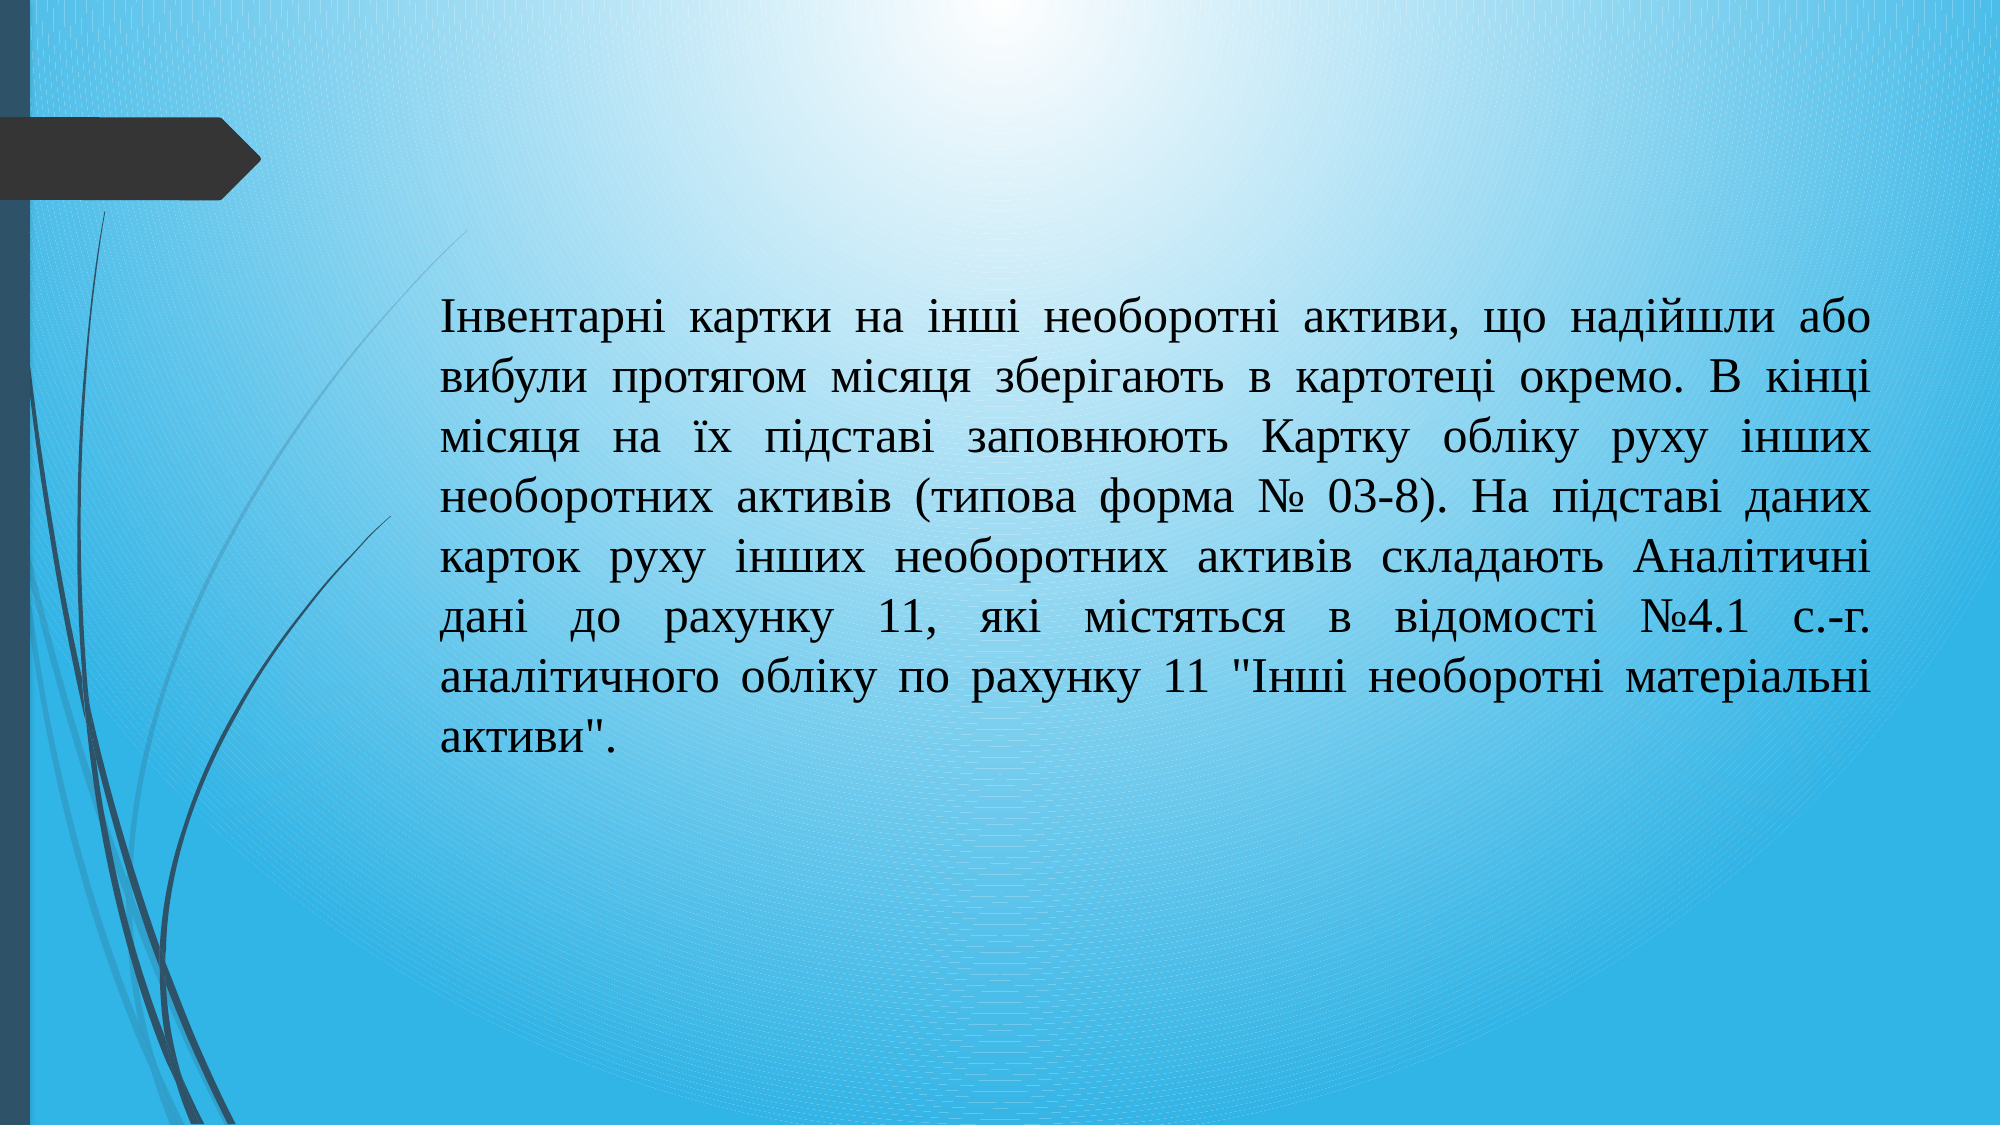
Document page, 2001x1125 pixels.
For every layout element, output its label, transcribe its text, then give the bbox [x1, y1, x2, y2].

list Інвентарні картки на інші необоротні активи, що надійшли або вибули протягом місяця зберігають в картотеці окремо. В кінці місяця на їх підставі заповнюють Картку обліку руху інших необоротних активів (типова форма № 03-8). На підставі даних карток руху інших необоротних активів складають Аналітичні дані до рахунку 11, які містяться в відомості №4.1 с.-г. аналітичного обліку по рахунку 11 "Інші необоротні матеріальні активи". [424, 275, 1888, 895]
